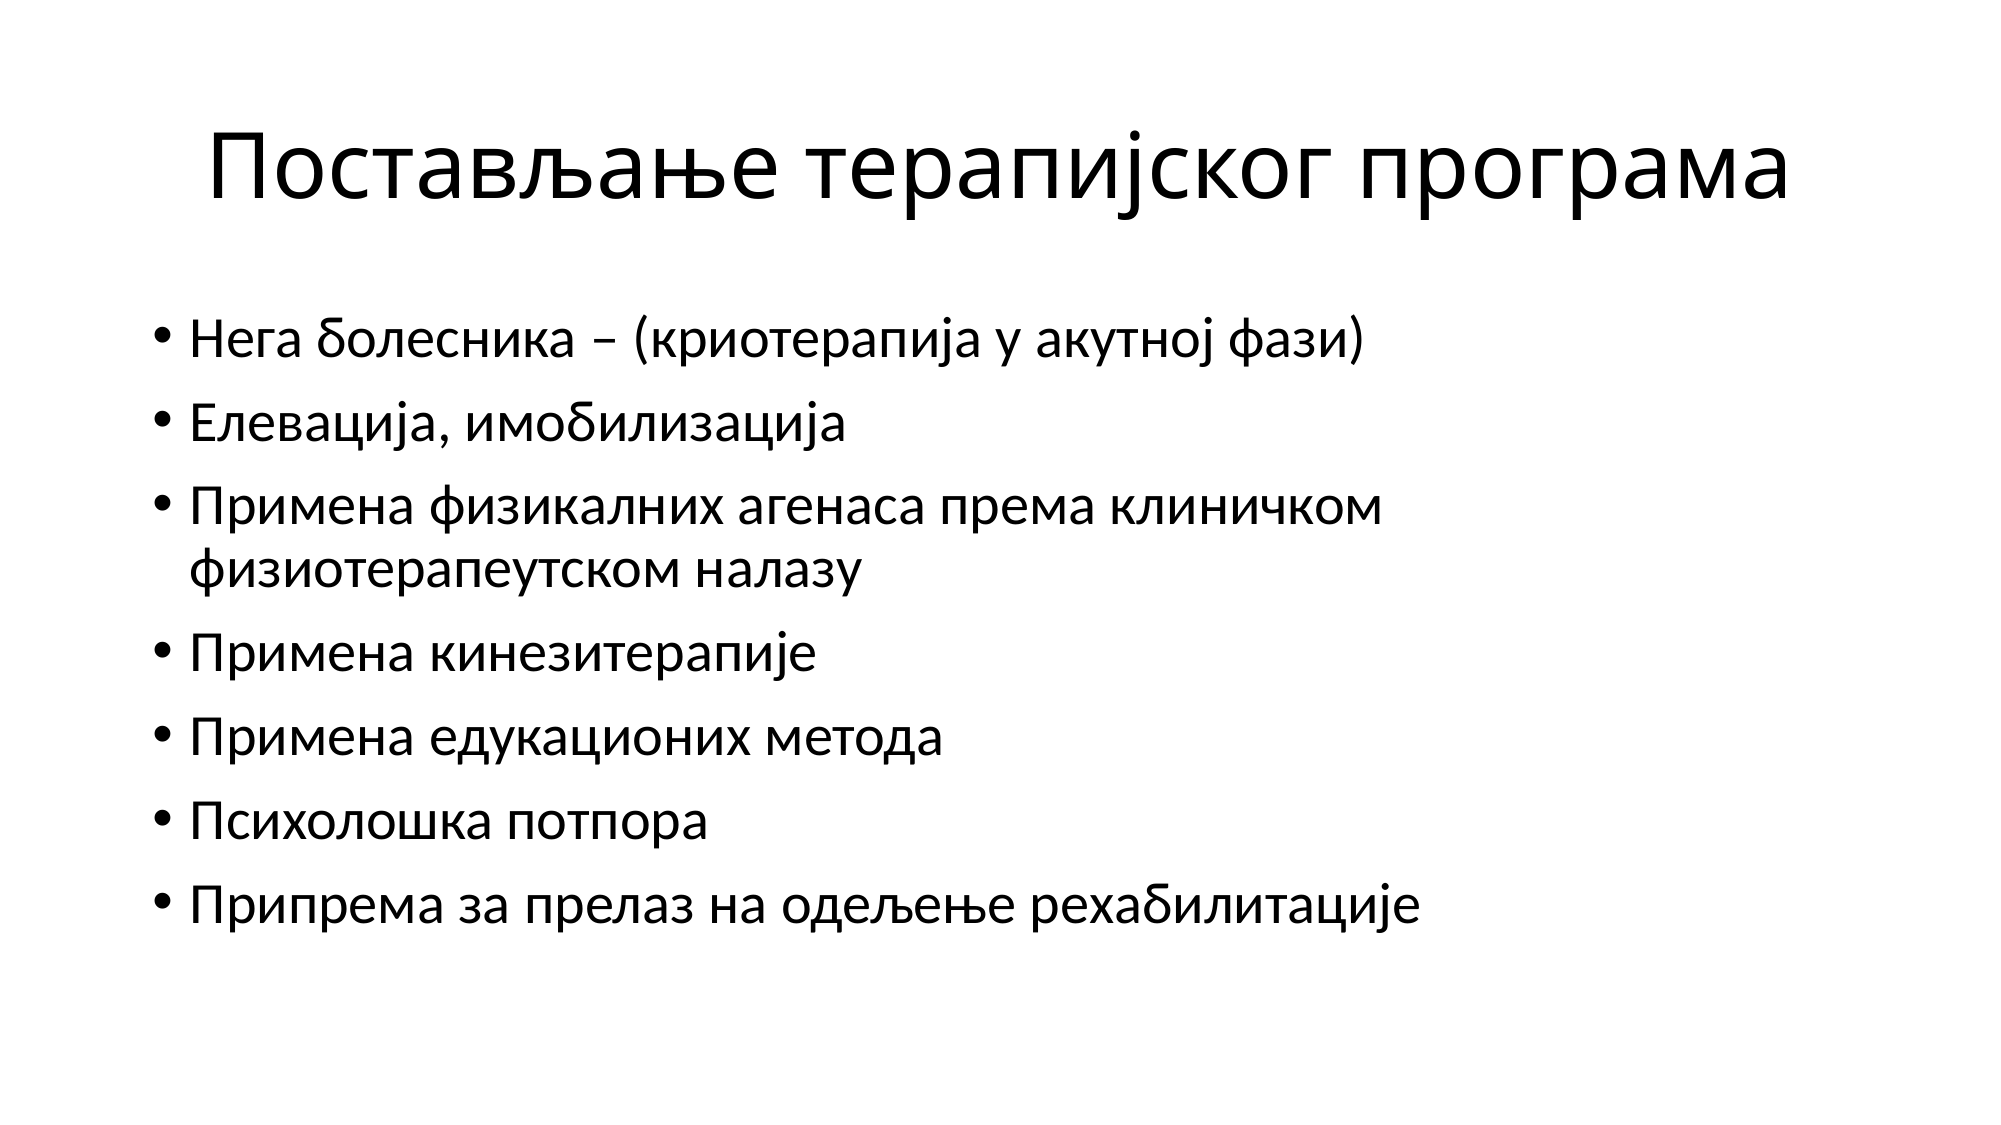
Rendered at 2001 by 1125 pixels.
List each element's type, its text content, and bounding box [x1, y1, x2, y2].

list Нега болесника – (криотерапија у акутној фази) Елевација, имобилизација Примена физикалних агенаса према клиничком физиотерапеутском налазу Примена кинезитерапије Примена едукационих метода Психолошка потпора Припрема за прелаз на одељење рехабилитације [137, 299, 1863, 1014]
title Постављање терапијског програма [137, 59, 1863, 278]
